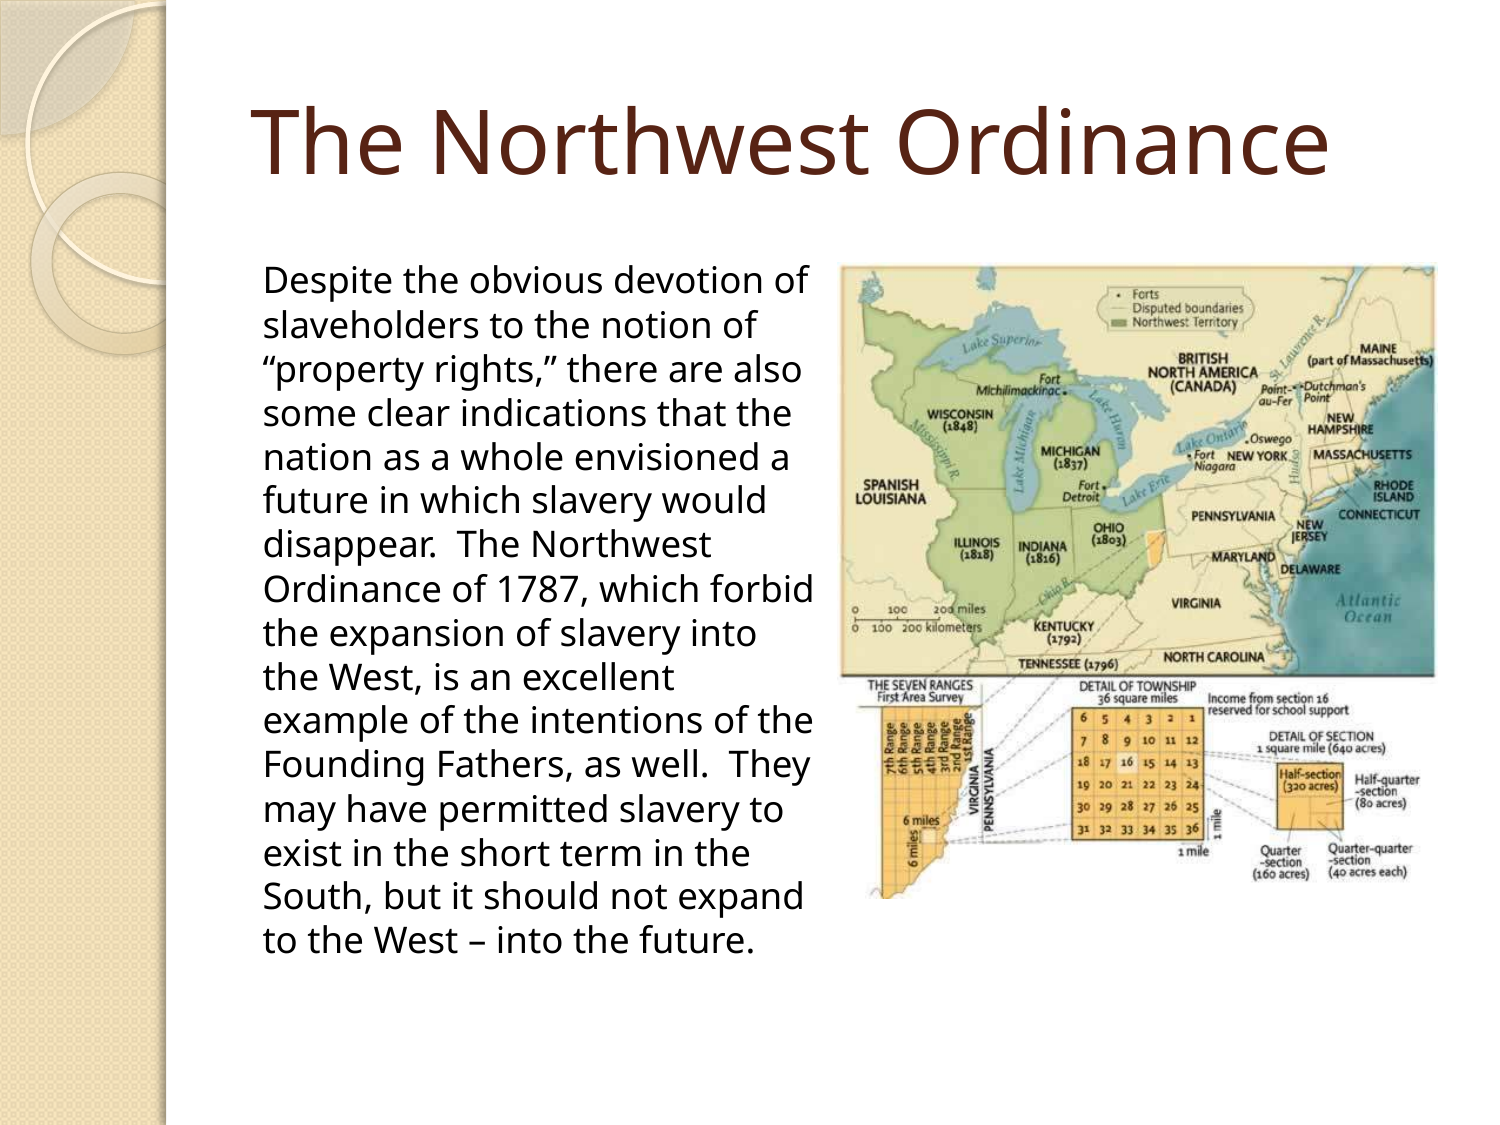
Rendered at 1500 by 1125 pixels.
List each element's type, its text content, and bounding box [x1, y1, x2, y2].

list Despite the obvious devotion of slaveholders to the notion of “property rights,” there are also some clear indications that the nation as a whole envisioned a future in which slavery would disappear. The Northwest Ordinance of 1787, which forbid the expansion of slavery into the West, is an excellent example of the intentions of the Founding Fathers, as well. They may have permitted slavery to exist in the short term in the South, but it should not expand to the West – into the future. [235, 249, 836, 1015]
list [837, 262, 1438, 900]
title The Northwest Ordinance [235, 45, 1466, 233]
